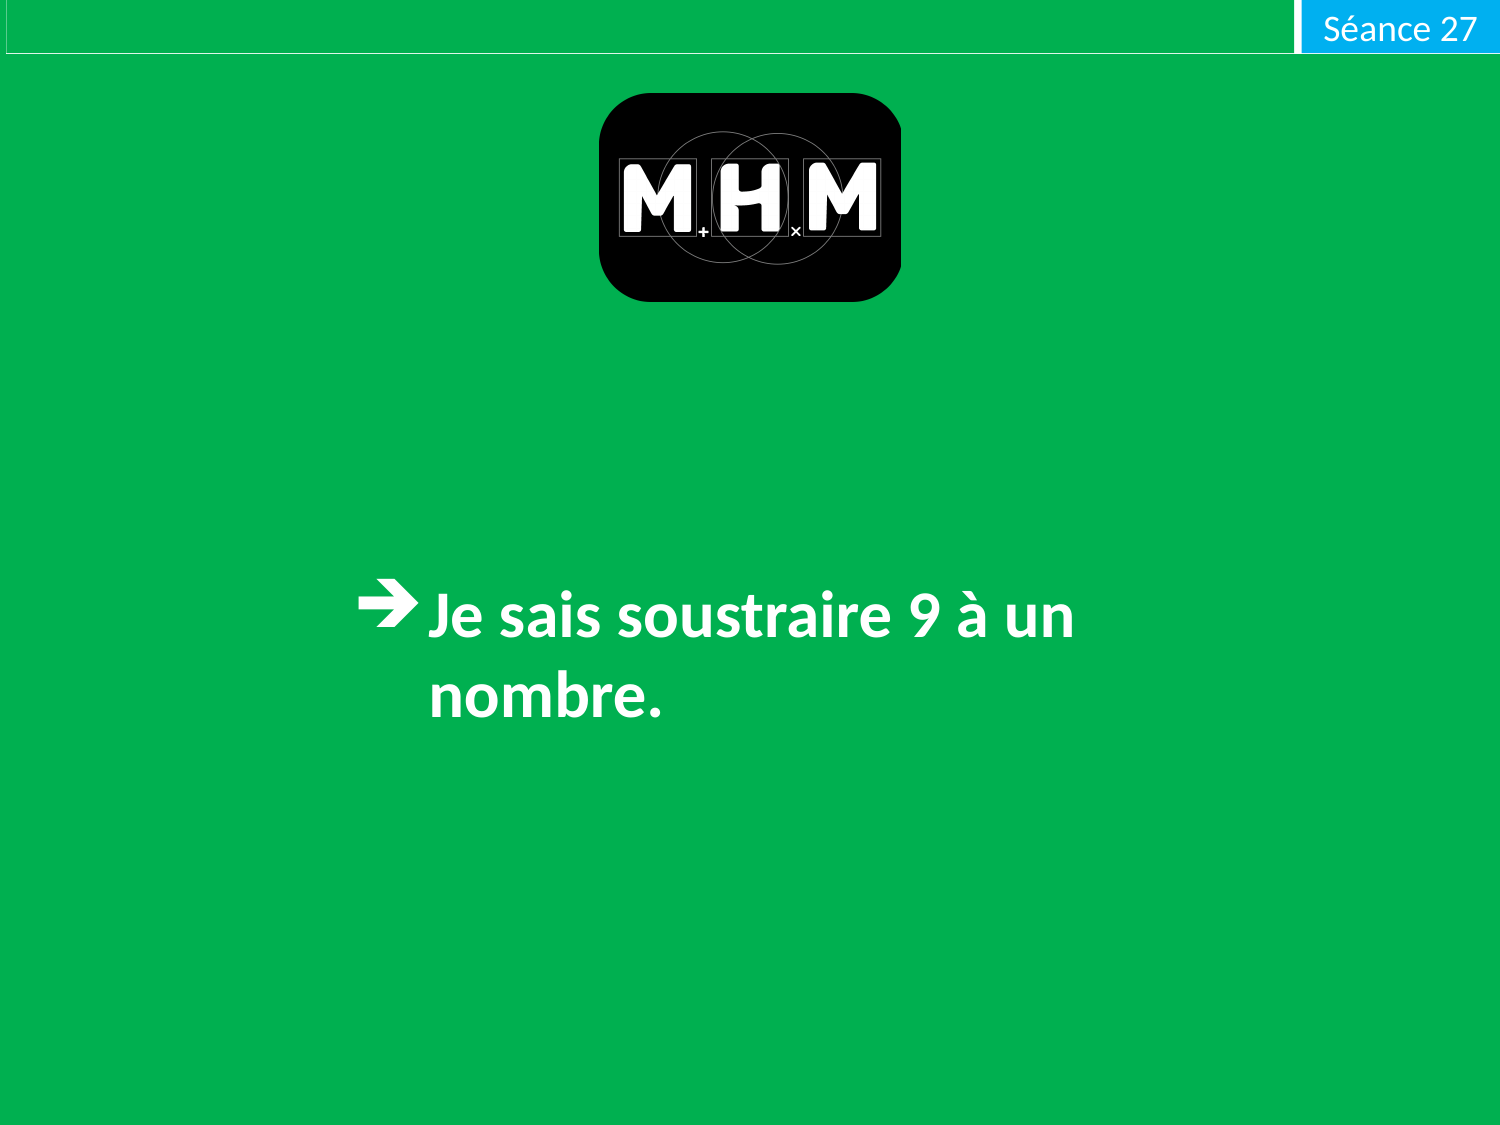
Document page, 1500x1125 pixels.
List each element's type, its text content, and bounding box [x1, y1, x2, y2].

text_box [0, 53, 1500, 1125]
picture [599, 93, 901, 302]
text_box Je sais soustraire 9 à un nombre. [338, 493, 1162, 739]
